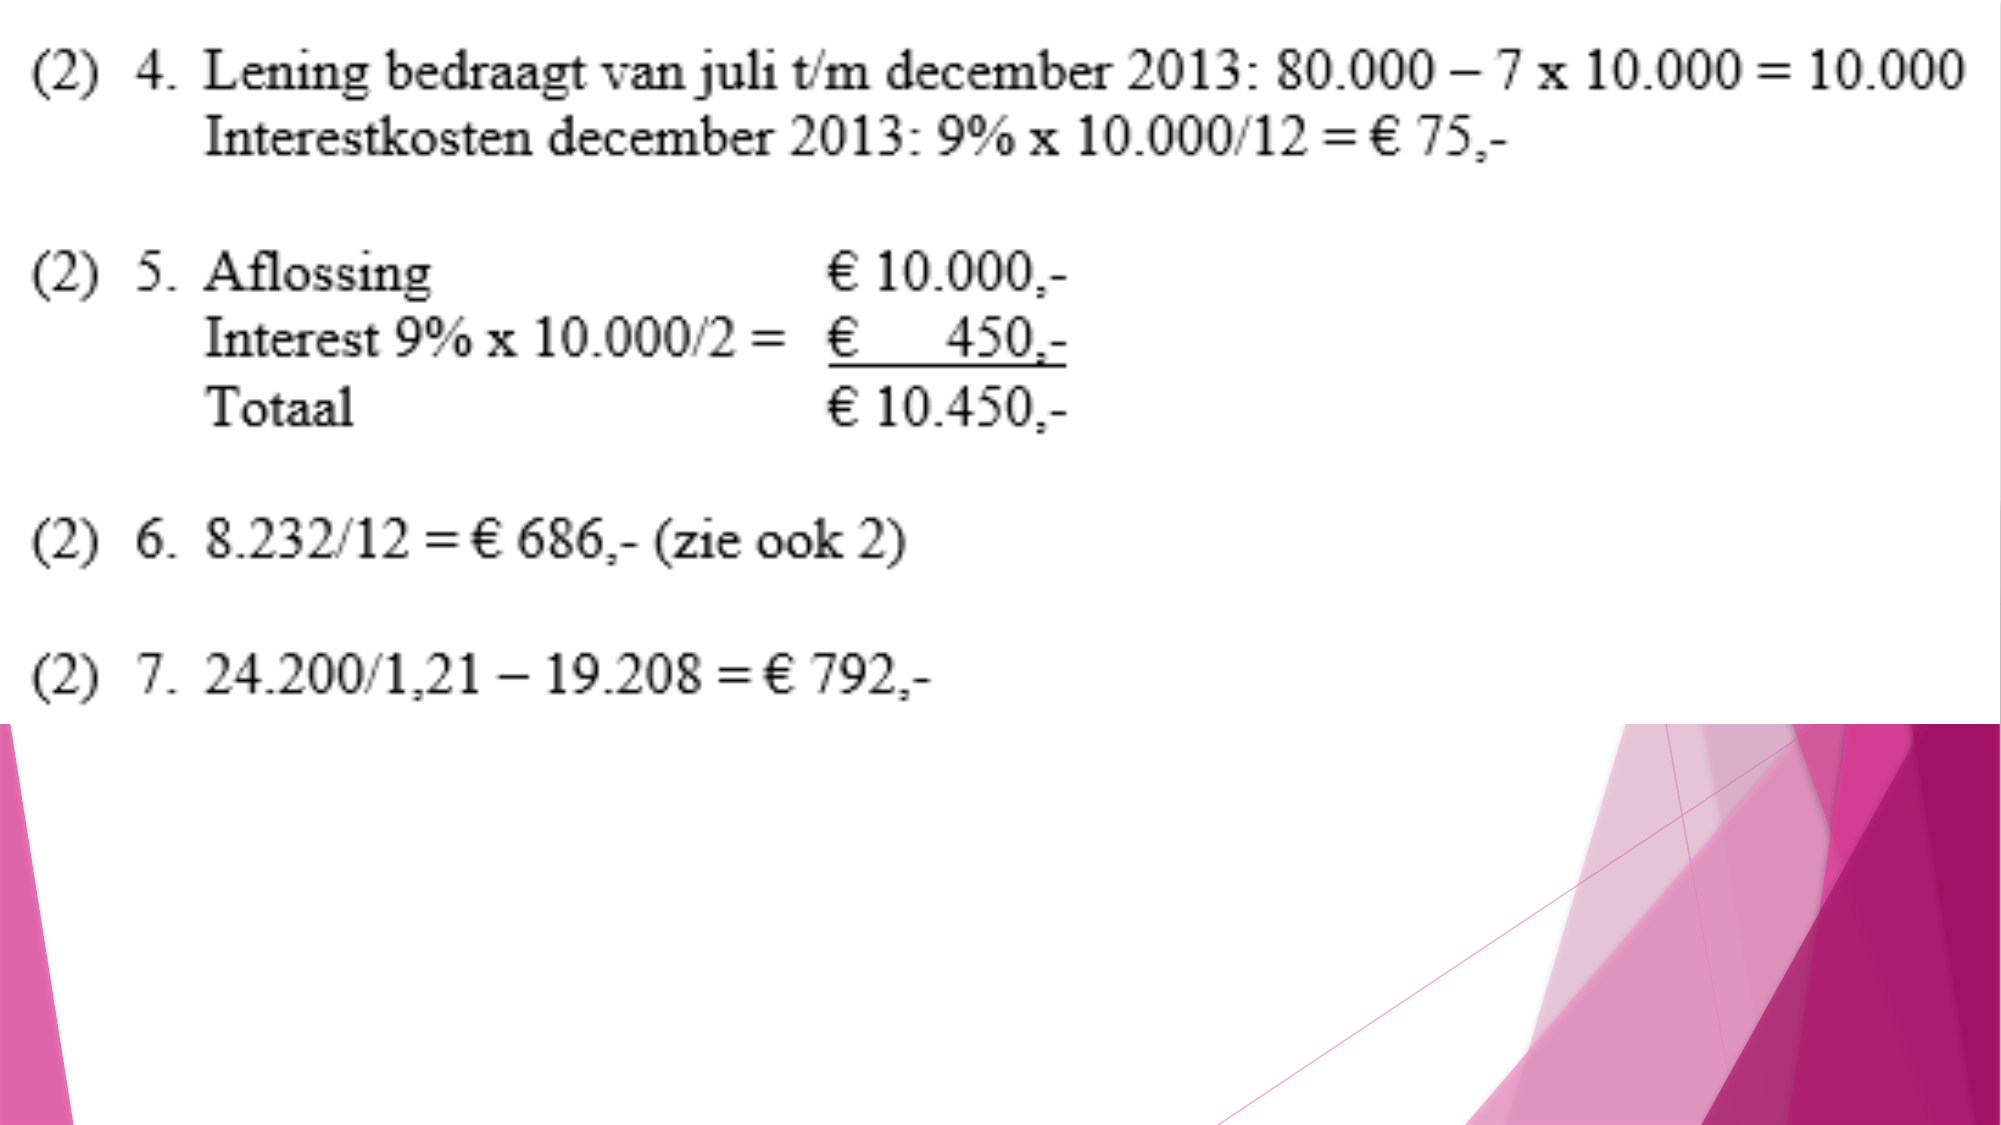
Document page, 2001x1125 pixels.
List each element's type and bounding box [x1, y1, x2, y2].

picture [0, 0, 2000, 725]
